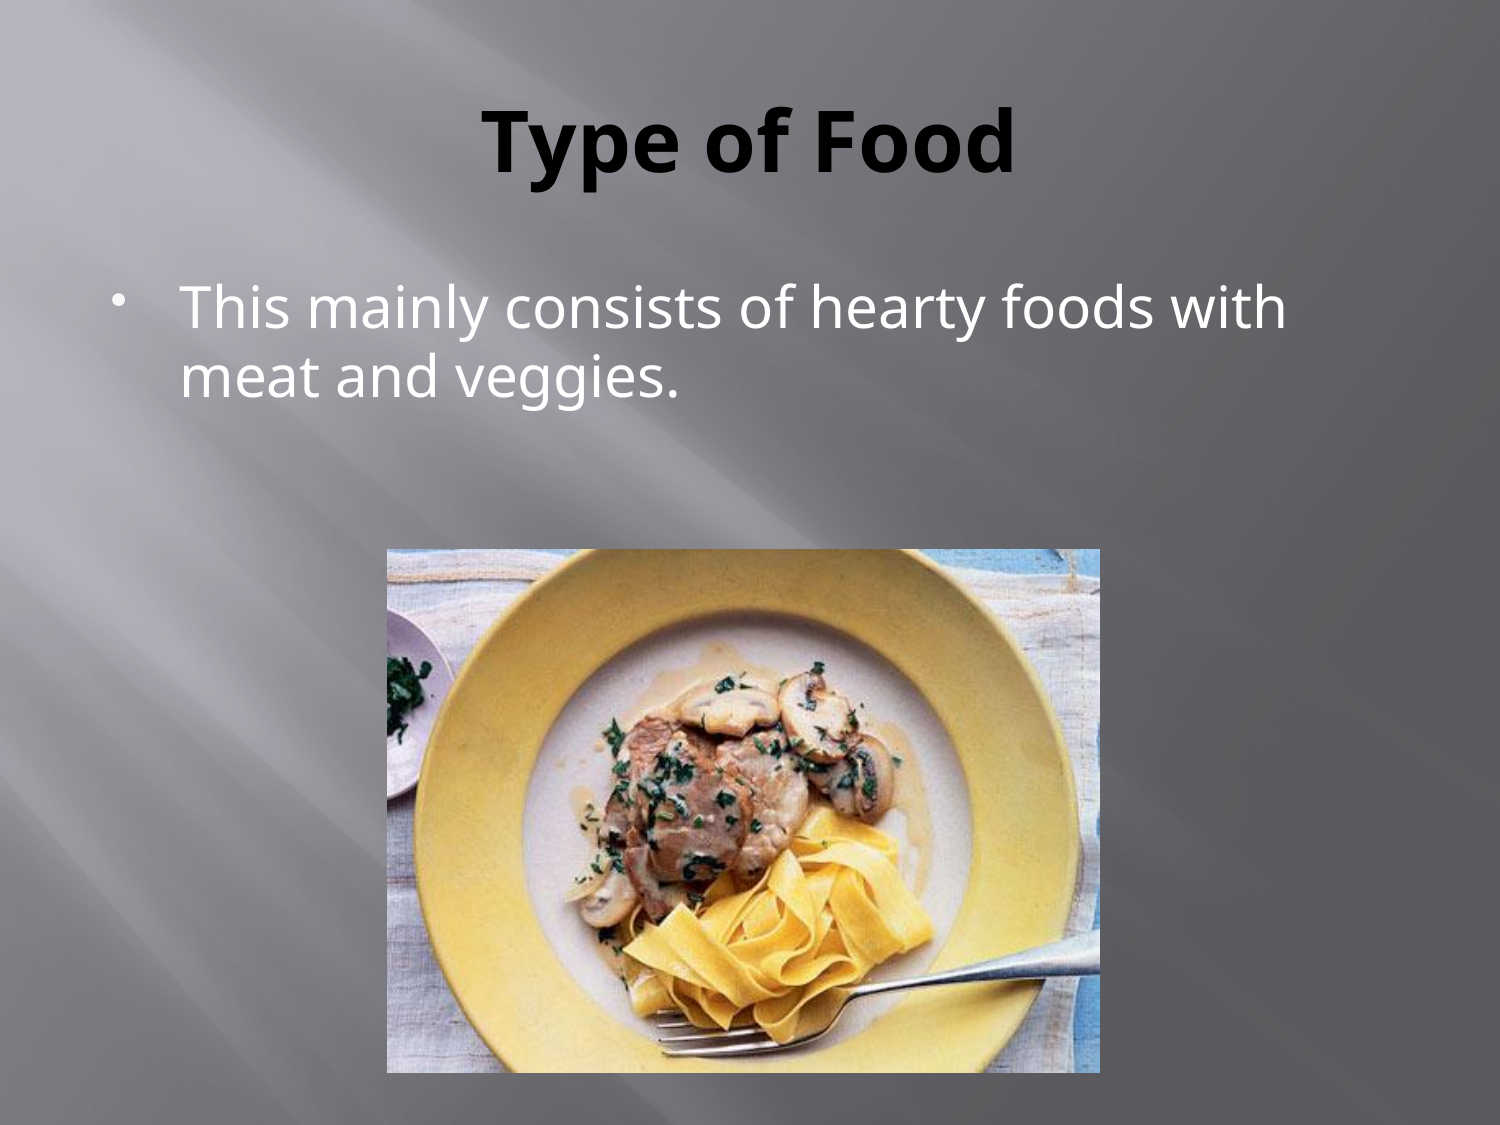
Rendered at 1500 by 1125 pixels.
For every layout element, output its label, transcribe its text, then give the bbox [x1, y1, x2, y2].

picture [387, 549, 1101, 1073]
title Type of Food [75, 45, 1425, 233]
list This mainly consists of hearty foods with meat and veggies. [75, 262, 1425, 488]
